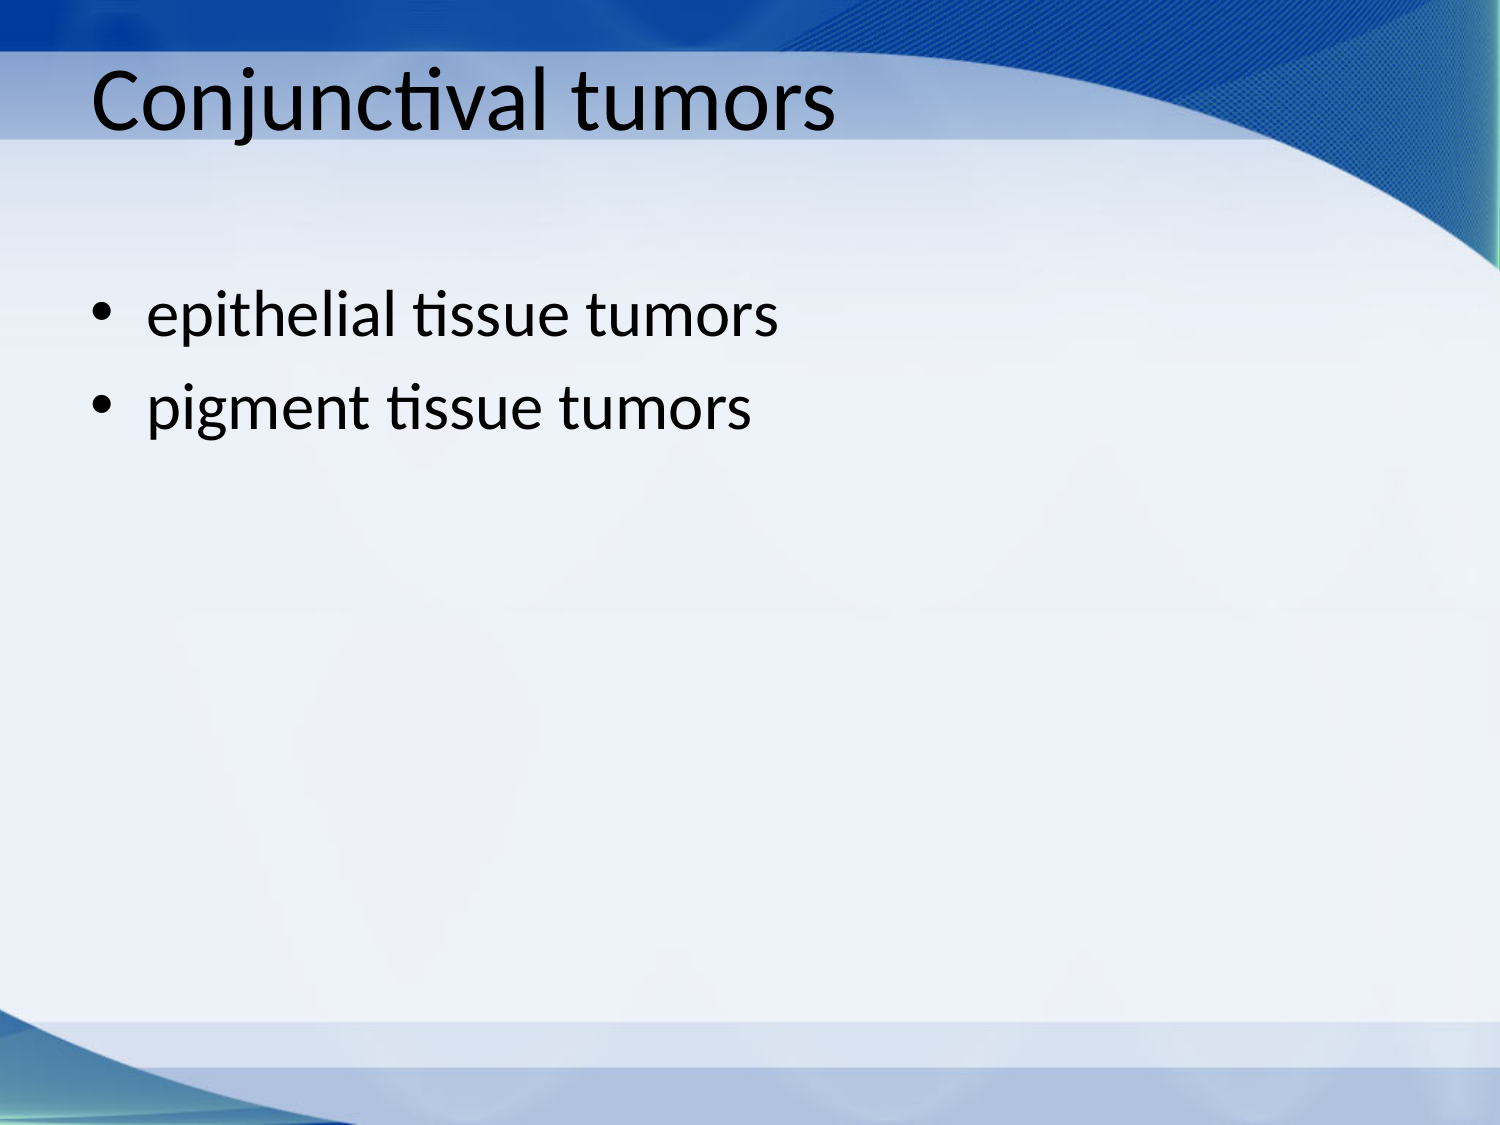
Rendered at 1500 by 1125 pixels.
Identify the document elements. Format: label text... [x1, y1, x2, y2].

list epithelial tissue tumors pigment tissue tumors [75, 262, 1425, 1005]
title Conjunctival tumors [76, 0, 1427, 188]
picture [0, 0, 1500, 1125]
